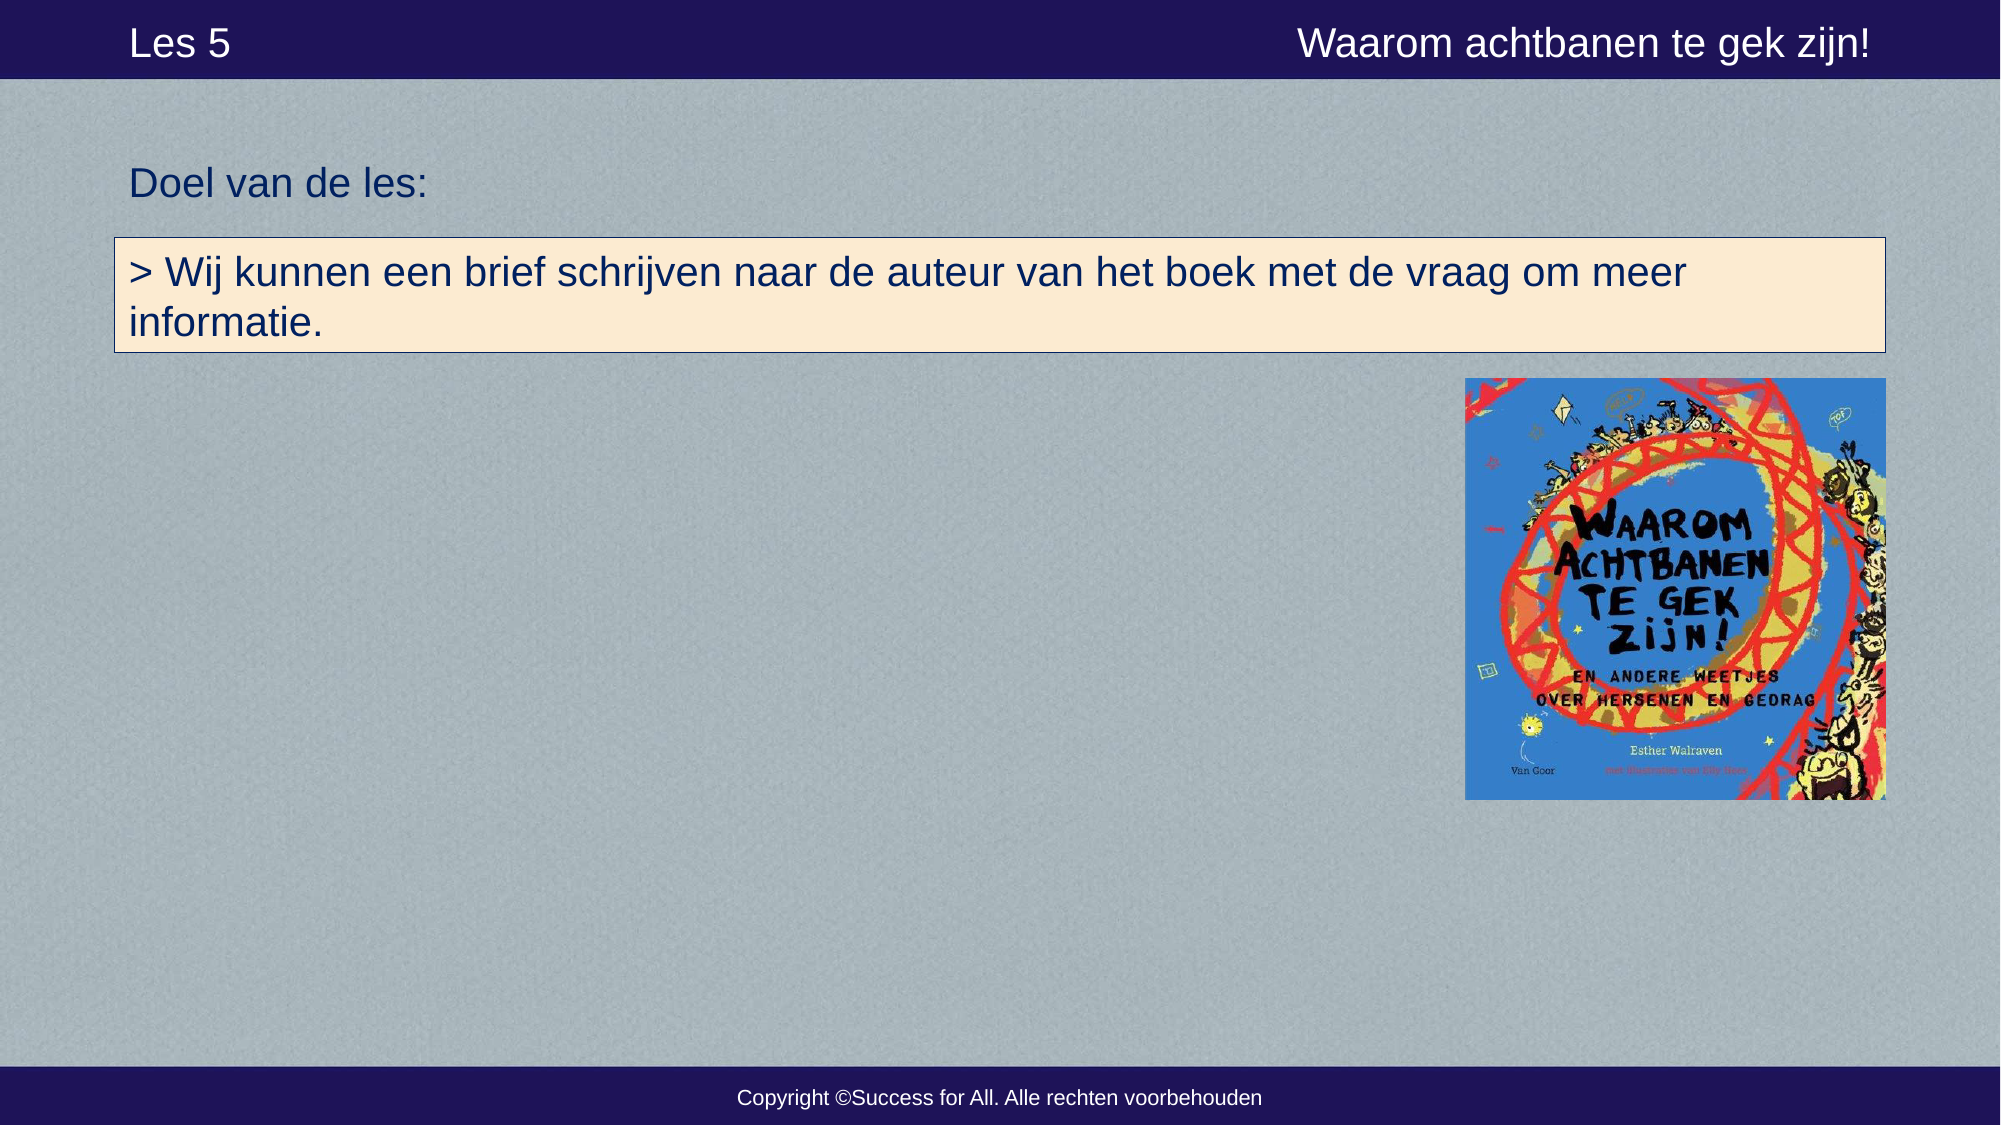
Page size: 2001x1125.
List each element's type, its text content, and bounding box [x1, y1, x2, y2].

picture [0, 0, 2001, 1125]
text_box Waarom achtbanen te gek zijn! [999, 8, 1886, 73]
text_box Copyright ©Success for All. Alle rechten voorbehouden [0, 1076, 2000, 1125]
text_box Doel van de les: [113, 148, 1635, 214]
text_box > Wij kunnen een brief schrijven naar de auteur van het boek met de vraag om meer informatie. [114, 237, 1886, 353]
text_box Les 5 [114, 8, 354, 73]
